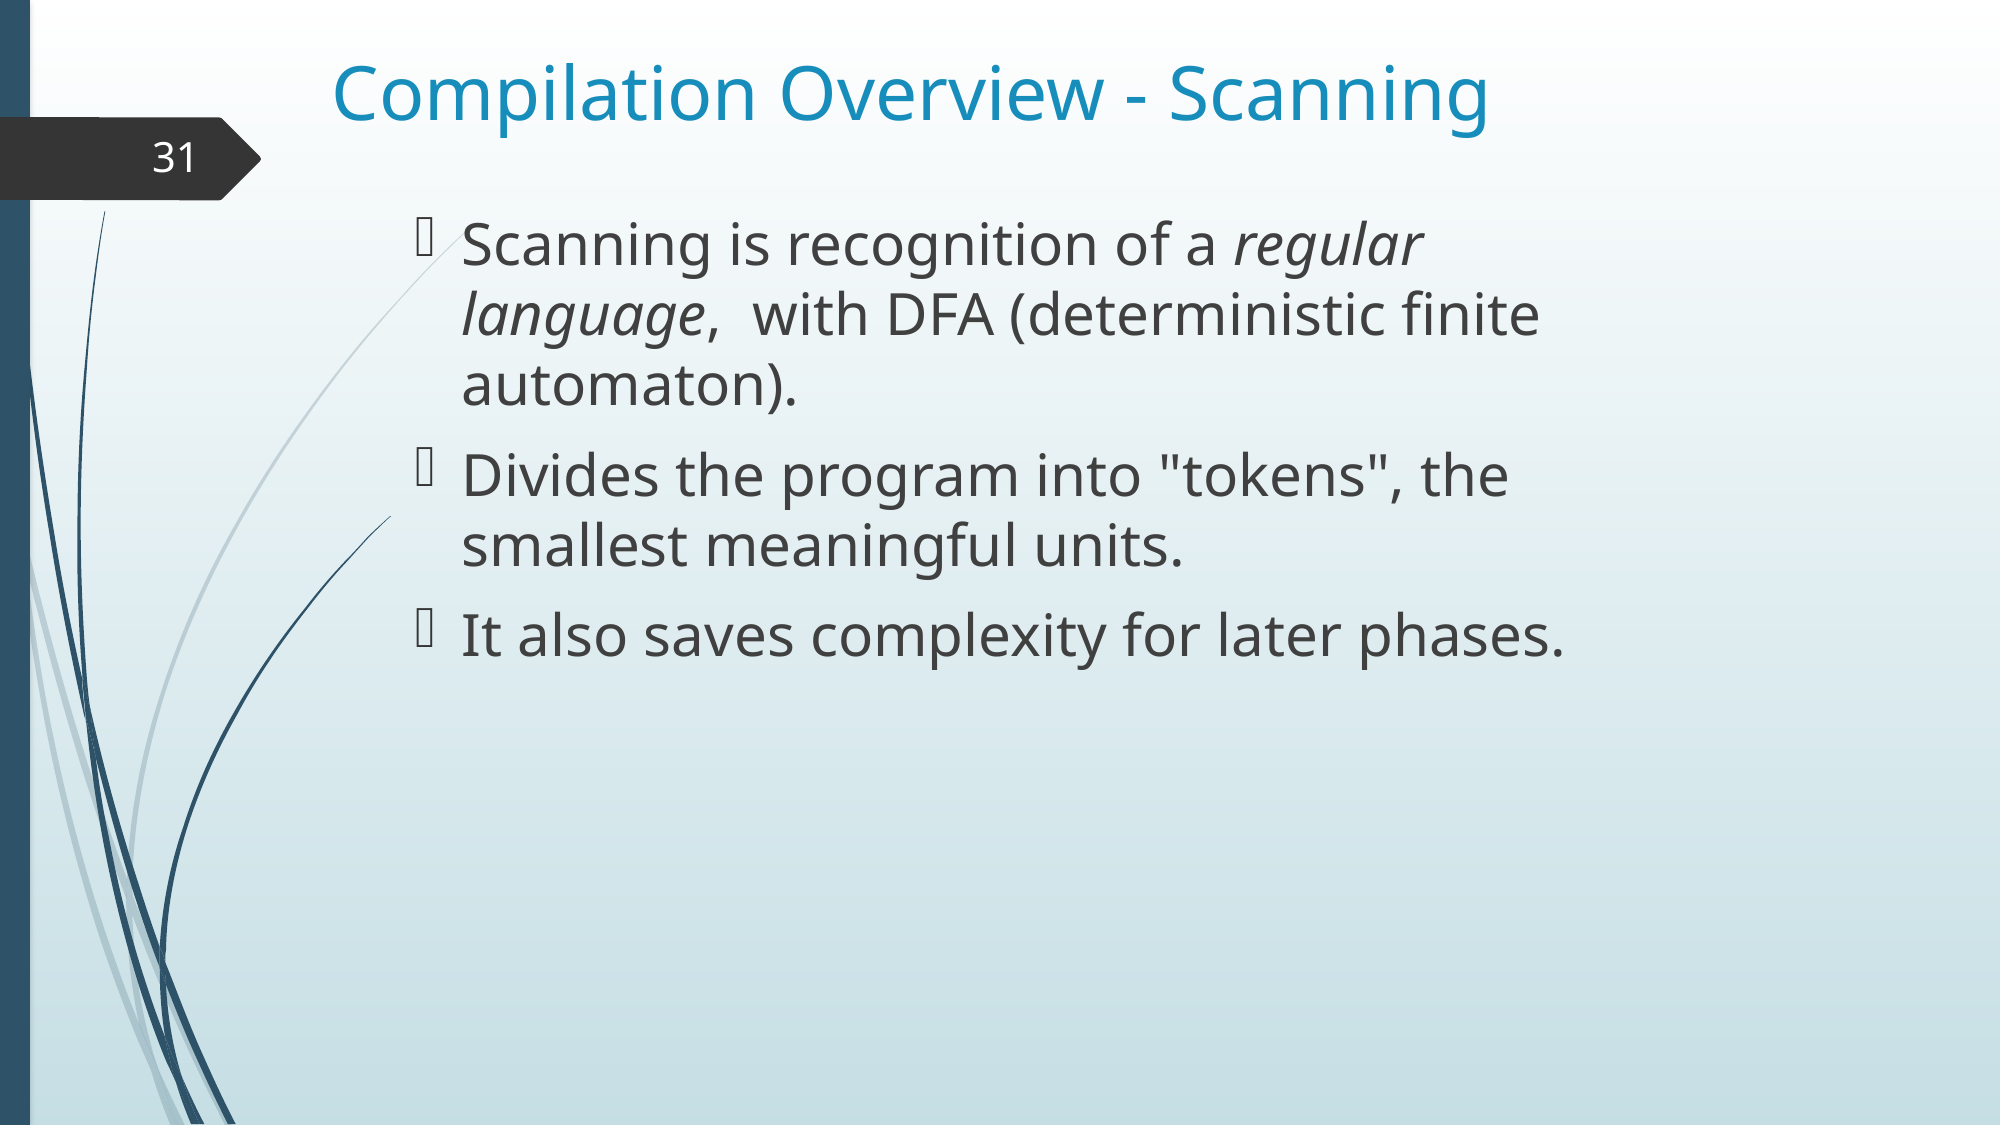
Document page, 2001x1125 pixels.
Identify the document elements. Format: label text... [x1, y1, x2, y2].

slide_number 31 [87, 129, 216, 190]
list Scanning is recognition of a regular language, with DFA (deterministic finite automaton). Divides the program into "tokens", the smallest meaningful units. It also saves complexity for later phases. [324, 200, 1675, 988]
title Compilation Overview - Scanning [316, 37, 1713, 225]
